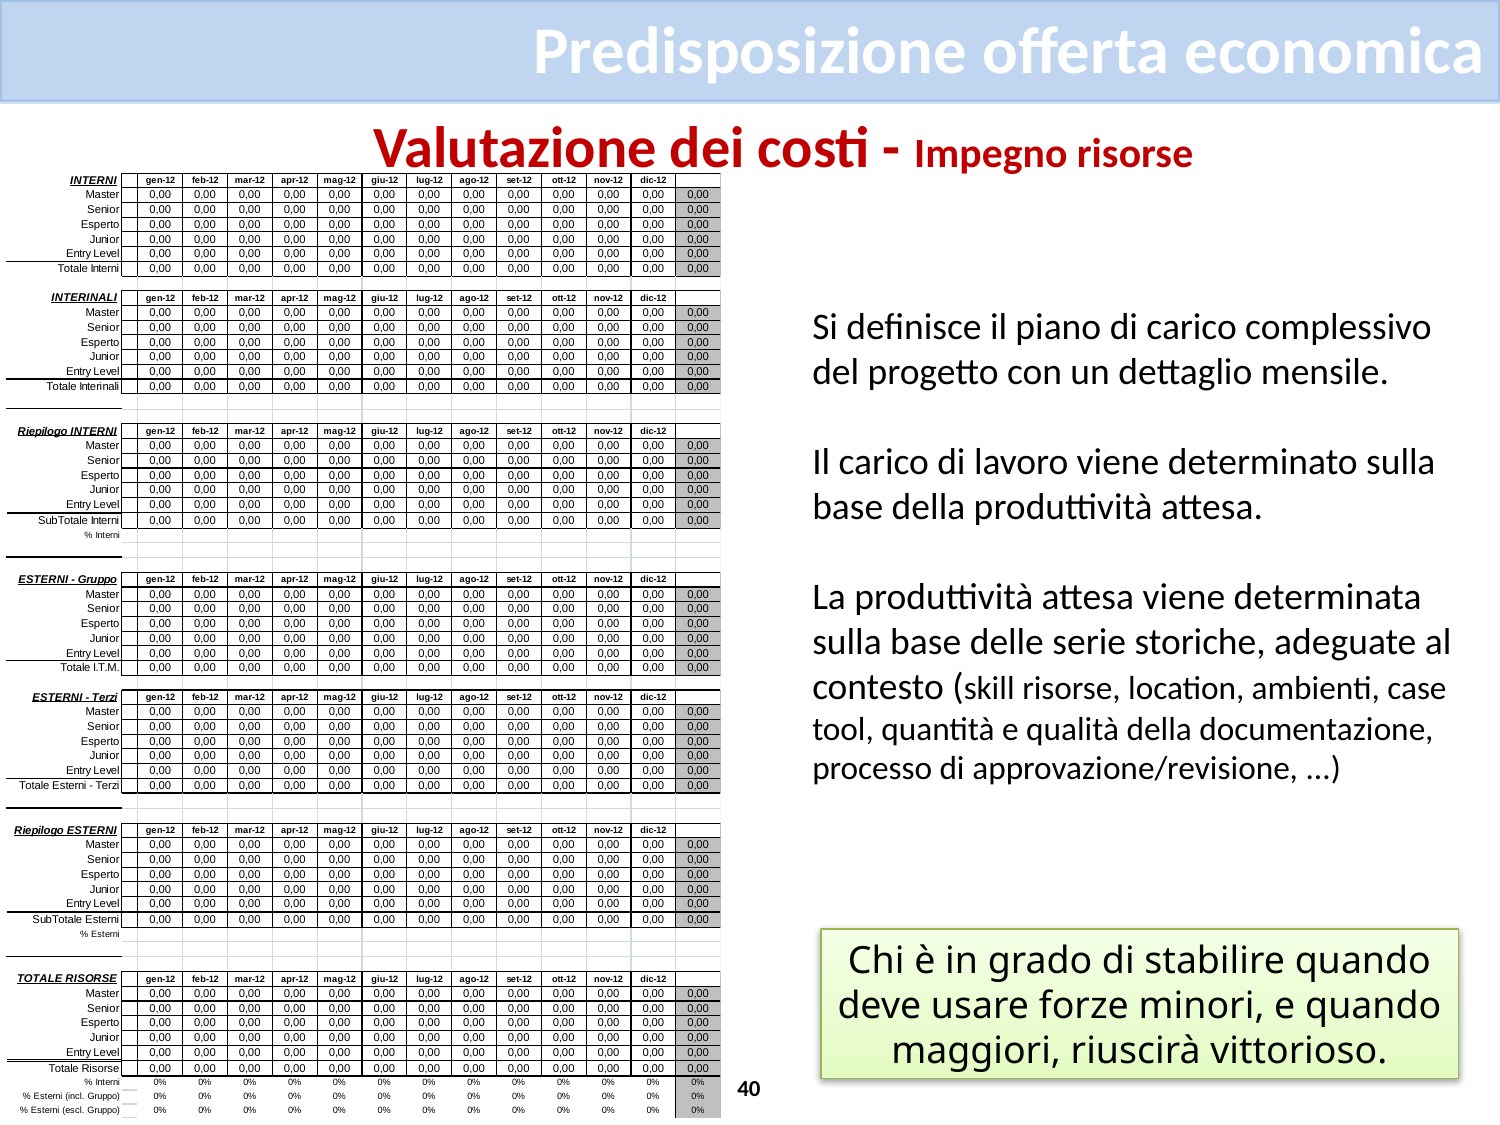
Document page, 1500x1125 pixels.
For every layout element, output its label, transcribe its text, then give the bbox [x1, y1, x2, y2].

text_box Si definisce il piano di carico complessivo del progetto con un dettaglio mensile. Il carico di lavoro viene determinato sulla base della produttività attesa. La produttività attesa viene determinata sulla base delle serie storiche, adeguate al contesto (skill risorse, location, ambienti, case tool, quantità e qualità della documentazione, processo di approvazione/revisione, ...) [797, 294, 1471, 794]
text_box 40 [726, 1057, 924, 1118]
picture [5, 172, 722, 1119]
text_box Predisposizione offerta economica [407, 0, 1500, 95]
text_box Valutazione dei costi - Impegno risorse [4, 101, 1500, 185]
text_box Chi è in grado di stabilire quando deve usare forze minori, e quando maggiori, riuscirà vittorioso. [820, 928, 1459, 1079]
